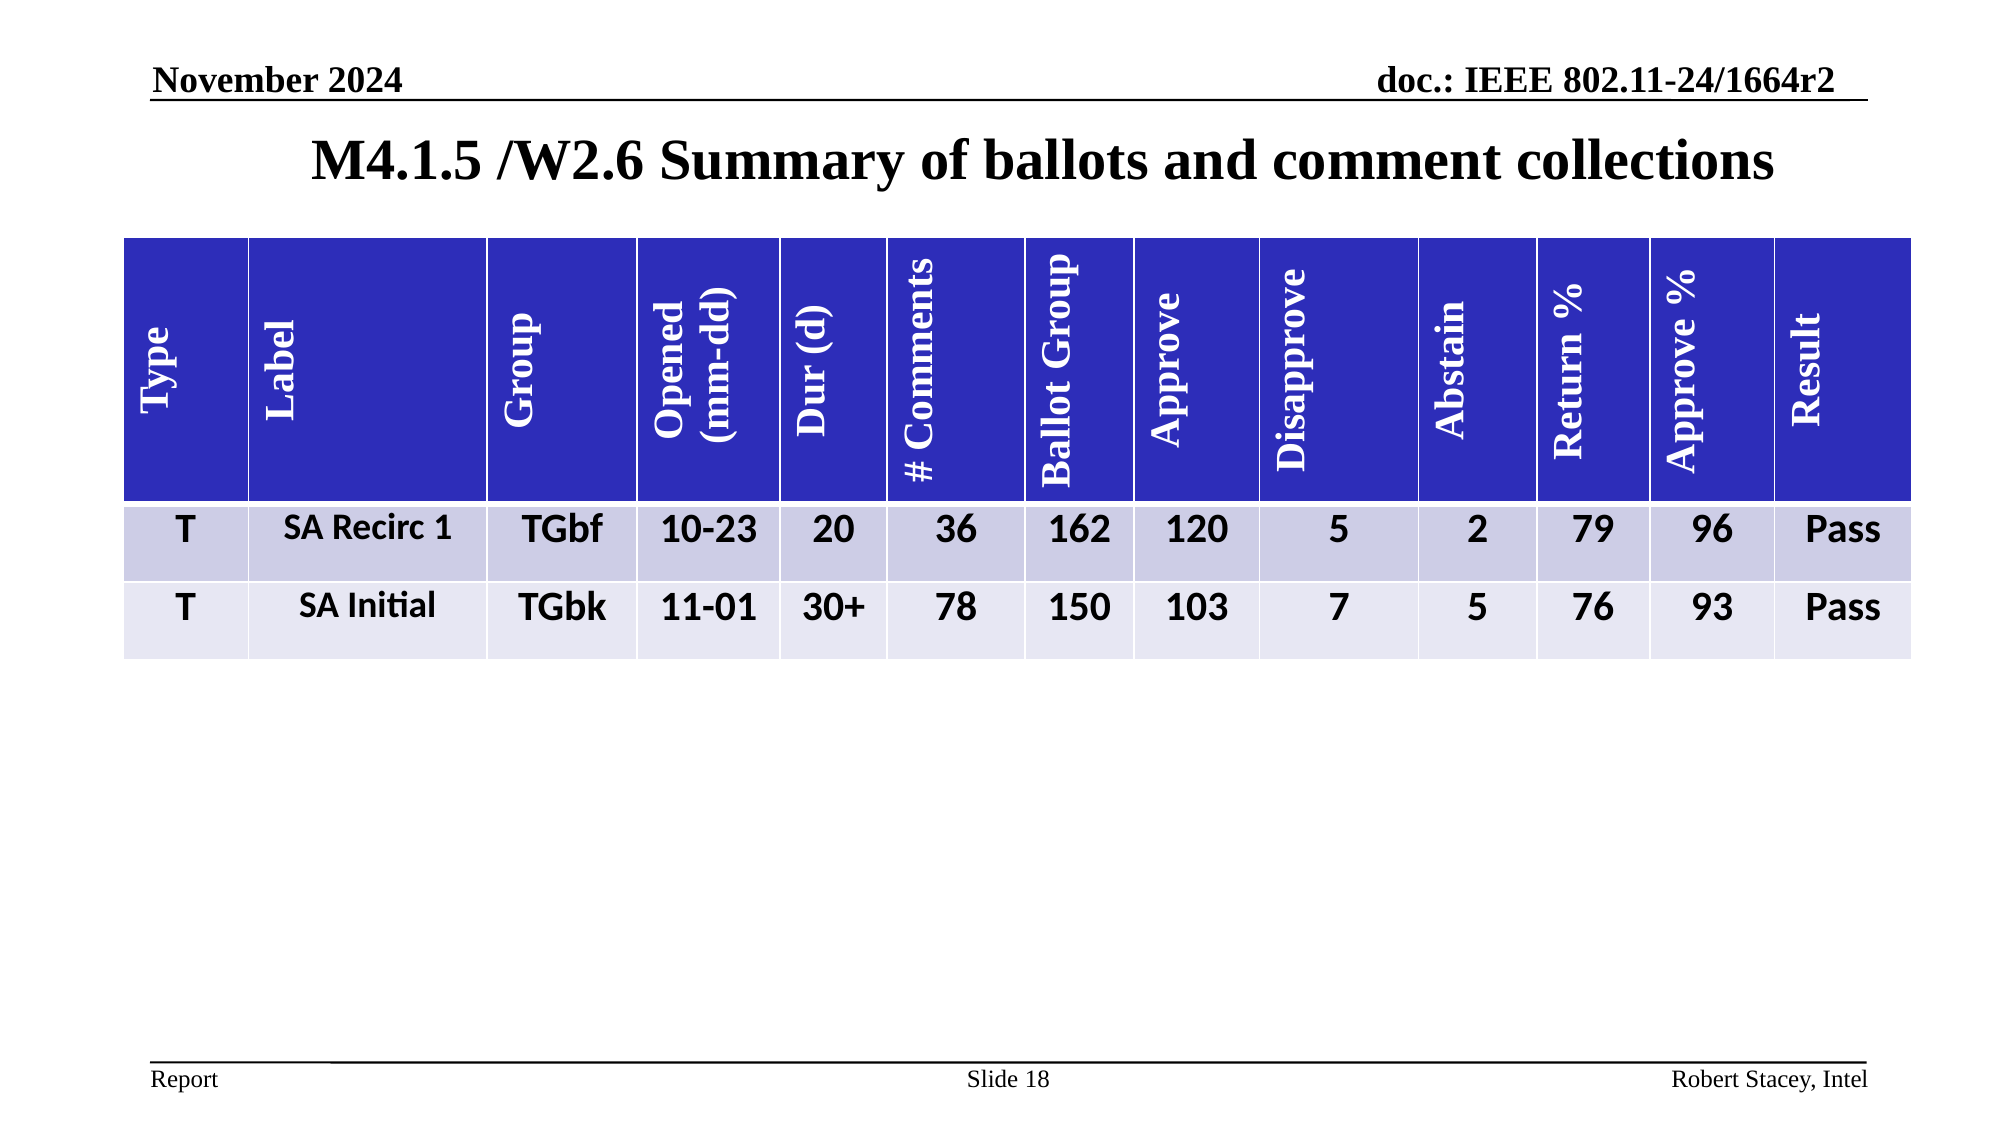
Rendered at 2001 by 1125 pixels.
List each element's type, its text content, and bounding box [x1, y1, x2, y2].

table_header Type [124, 238, 248, 501]
table_header Result [1775, 238, 1911, 501]
table_header Approve [1135, 238, 1259, 501]
table_header Approve % [1651, 238, 1774, 501]
table_cell 30+ [781, 583, 886, 659]
table_header Ballot Group [1026, 238, 1133, 501]
table_cell 103 [1135, 583, 1259, 659]
table_header Dur (d) [781, 238, 886, 501]
table_header Abstain [1419, 238, 1536, 501]
slide_number Slide 18 [964, 1061, 1053, 1093]
table_header Group [488, 238, 636, 501]
table_header Opened (mm-dd) [638, 238, 779, 501]
table_cell 20 [781, 507, 886, 581]
title M4.1.5 /W2.6 Summary of ballots and comment collections [249, 112, 1838, 200]
table_header Label [249, 238, 486, 501]
table_cell 10-23 [638, 507, 779, 581]
table_cell 76 [1538, 583, 1649, 659]
table_cell 79 [1538, 507, 1649, 581]
table_cell SA Initial [249, 583, 486, 659]
table_cell 36 [888, 507, 1024, 581]
table_cell 93 [1651, 583, 1774, 659]
table_cell 162 [1026, 507, 1133, 581]
table_cell 150 [1026, 583, 1133, 659]
table_cell 78 [888, 583, 1024, 659]
table_cell 11-01 [638, 583, 779, 659]
table_cell TGbf [488, 507, 636, 581]
table_header # Comments [888, 238, 1024, 501]
table_cell 96 [1651, 507, 1774, 581]
table_cell 2 [1419, 507, 1536, 581]
table_cell T [124, 583, 248, 659]
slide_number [152, 54, 406, 101]
table_cell T [124, 507, 248, 581]
table_cell 7 [1260, 583, 1418, 659]
footer Robert Stacey, Intel [1512, 1061, 1869, 1093]
table_header Disapprove [1260, 238, 1418, 501]
table_cell Pass [1775, 507, 1911, 581]
table_cell 5 [1260, 507, 1418, 581]
table_cell Pass [1775, 583, 1911, 659]
table_header Return % [1538, 238, 1649, 501]
table_cell TGbk [488, 583, 636, 659]
table_cell 120 [1135, 507, 1259, 581]
table_cell SA Recirc 1 [249, 507, 486, 581]
table_cell 5 [1419, 583, 1536, 659]
